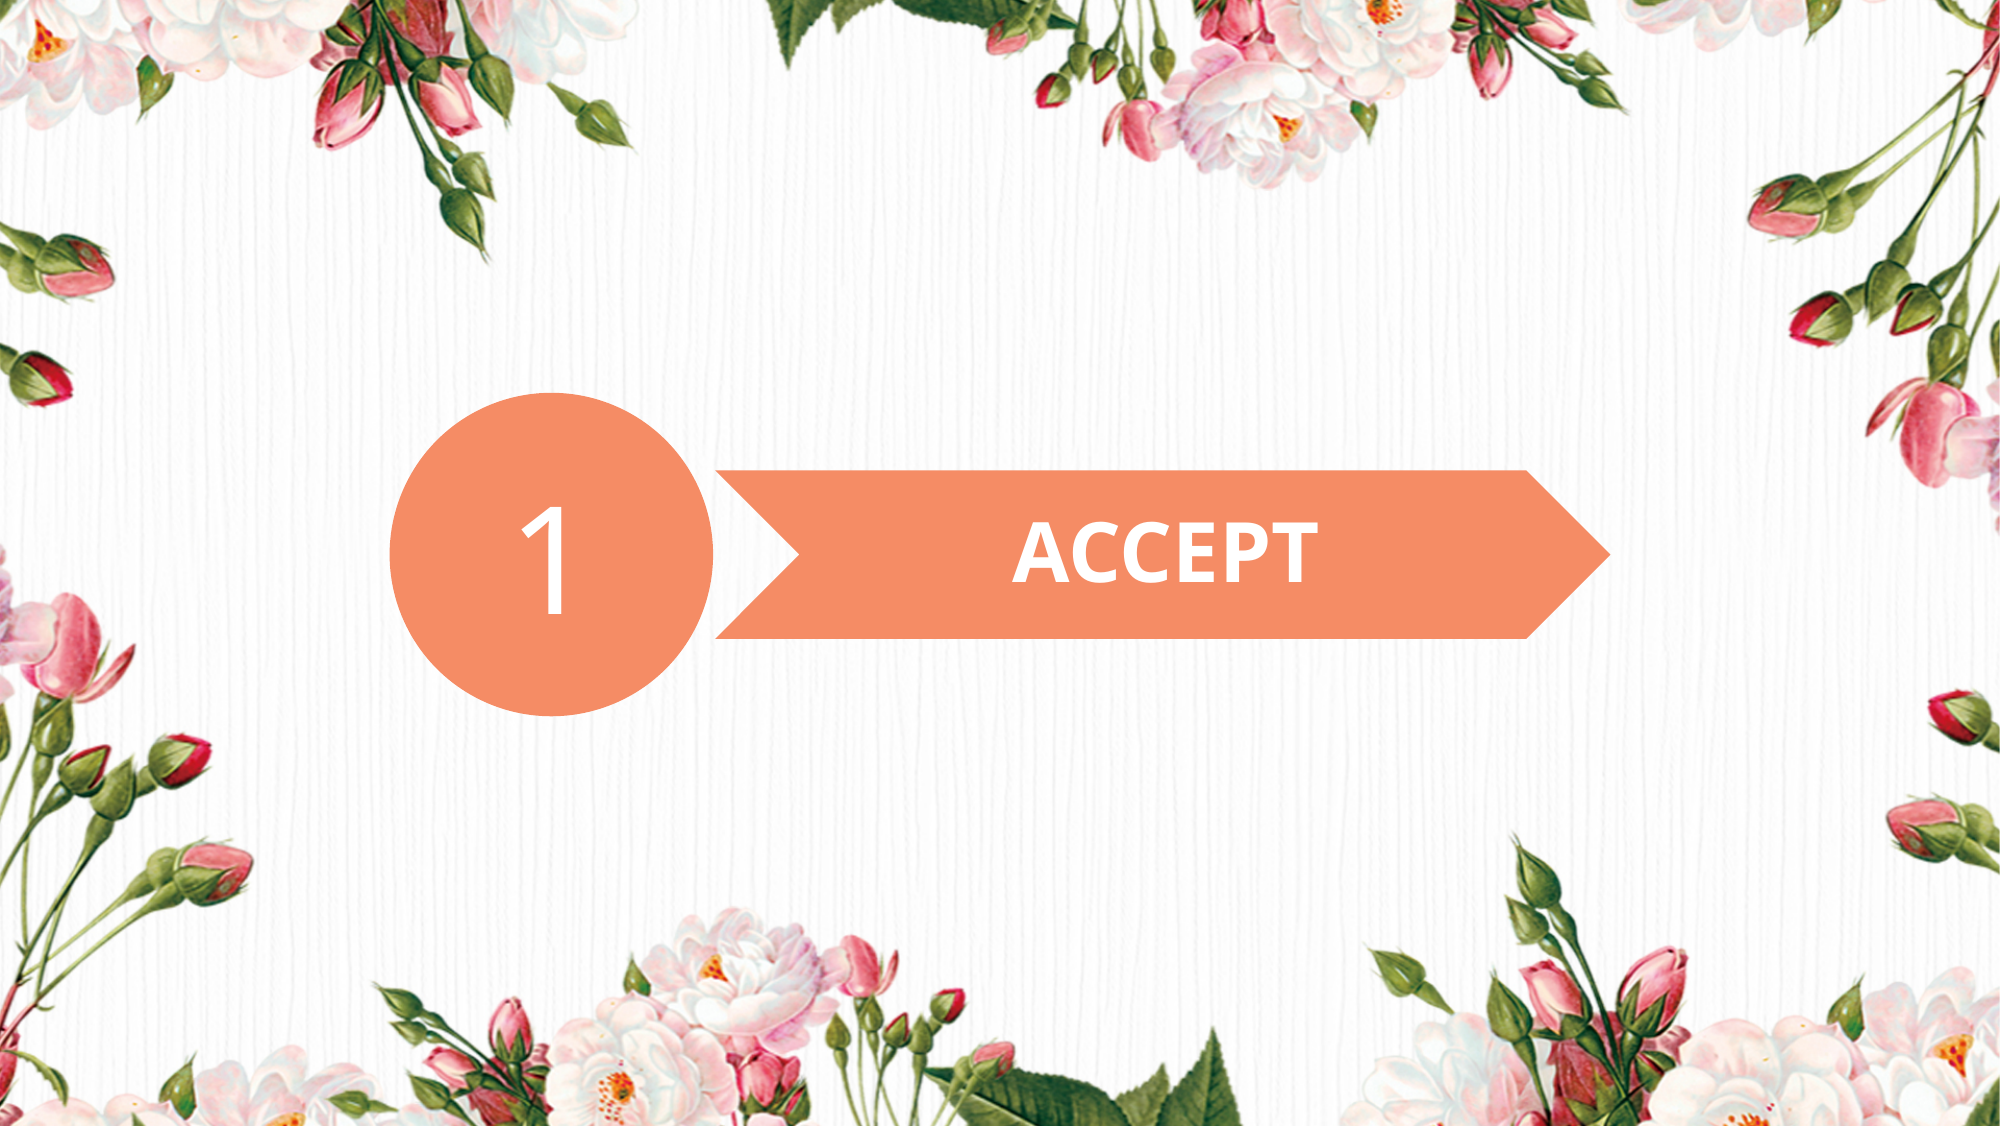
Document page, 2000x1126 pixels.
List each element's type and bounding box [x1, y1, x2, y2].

text_box [389, 392, 1611, 717]
picture [0, 0, 2000, 1126]
